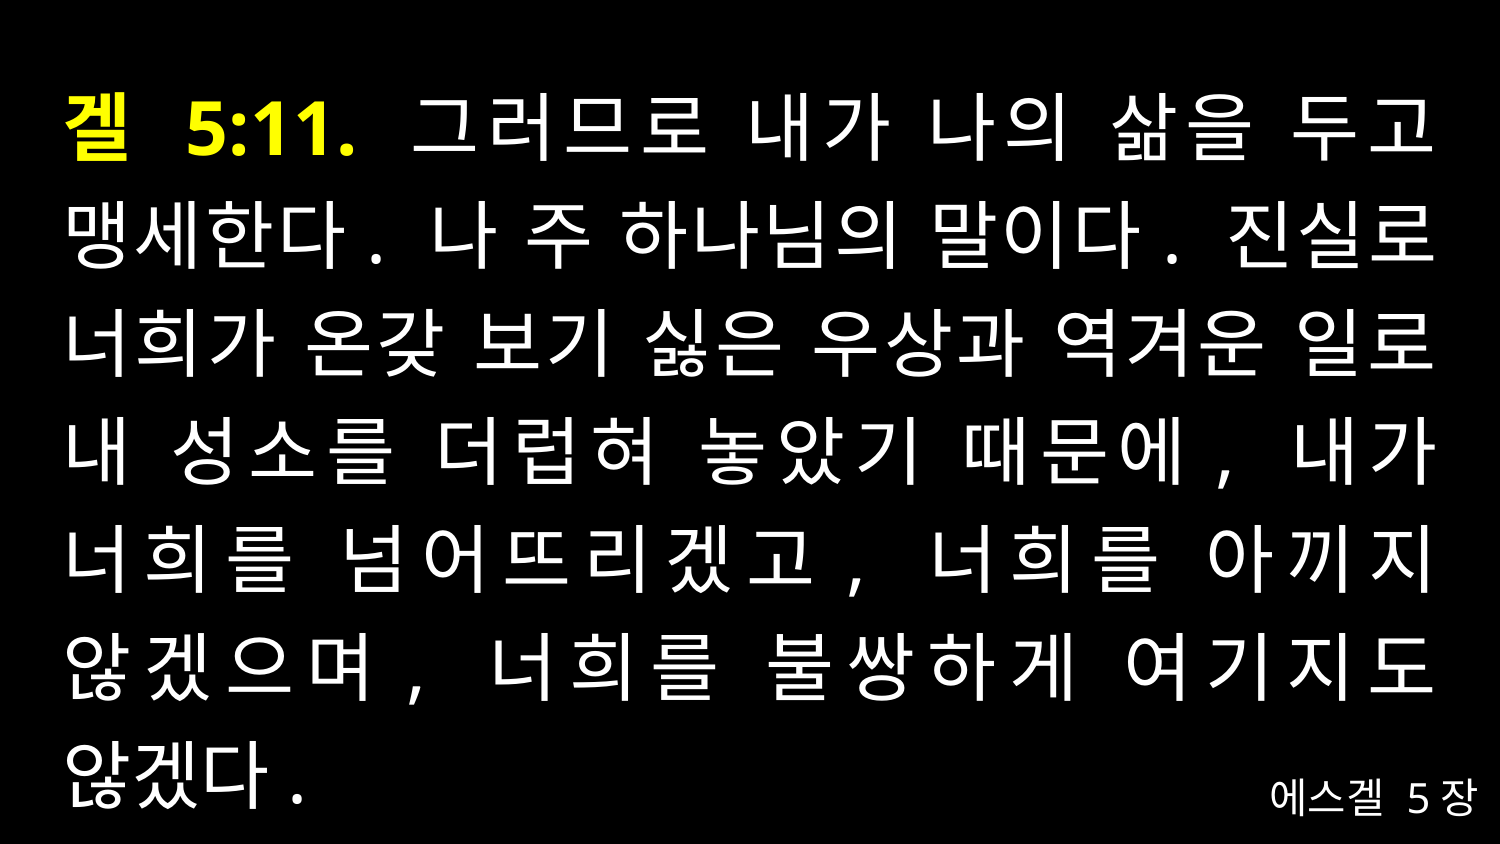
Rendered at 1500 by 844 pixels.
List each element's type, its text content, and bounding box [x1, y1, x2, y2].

title 겔 5:11. 그러므로 내가 나의 삶을 두고 맹세한다. 나 주 하나님의 말이다. 진실로 너희가 온갖 보기 싫은 우상과 역겨운 일로 내 성소를 더럽혀 놓았기 때문에, 내가 너희를 넘어뜨리겠고, 너희를 아끼지 않겠으며, 너희를 불쌍하게 여기지도 않겠다. [0, 0, 1500, 844]
subtitle 에스겔 5장 [916, 770, 1500, 844]
